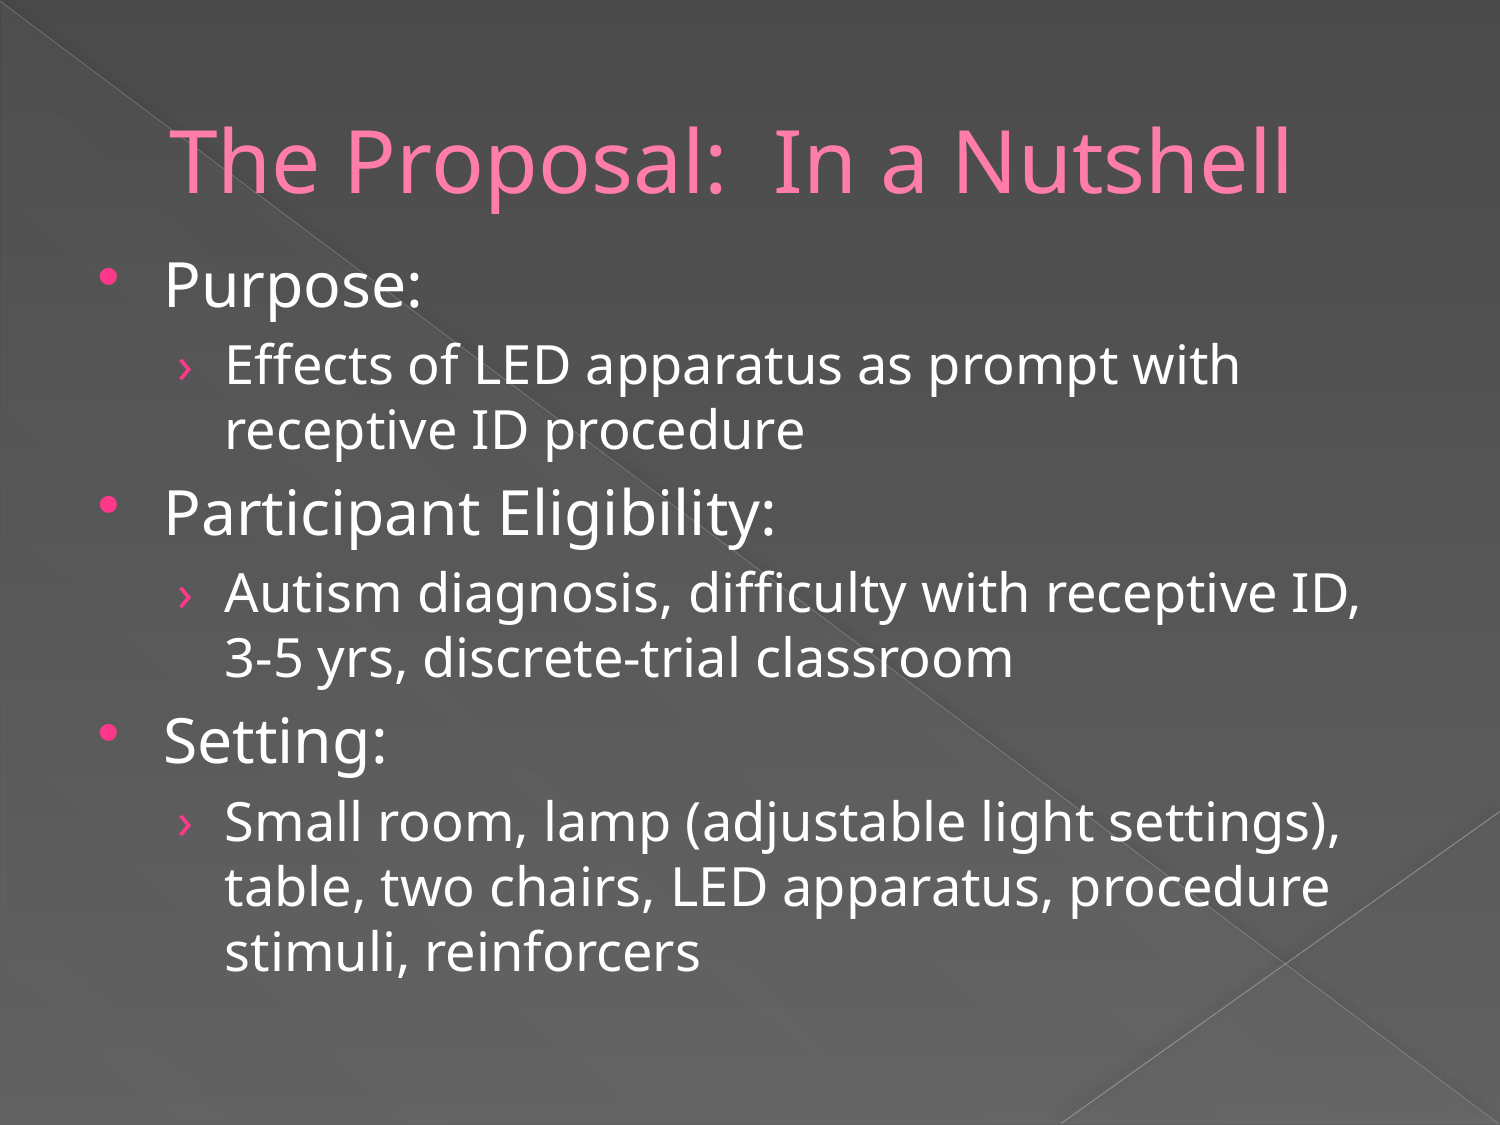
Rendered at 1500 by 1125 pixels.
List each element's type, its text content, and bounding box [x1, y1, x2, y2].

list Purpose: Effects of LED apparatus as prompt with receptive ID procedure Participant Eligibility: Autism diagnosis, difficulty with receptive ID, 3-5 yrs, discrete-trial classroom Setting: Small room, lamp (adjustable light settings), table, two chairs, LED apparatus, procedure stimuli, reinforcers [75, 237, 1425, 1059]
title The Proposal: In a Nutshell [75, 43, 1425, 237]
